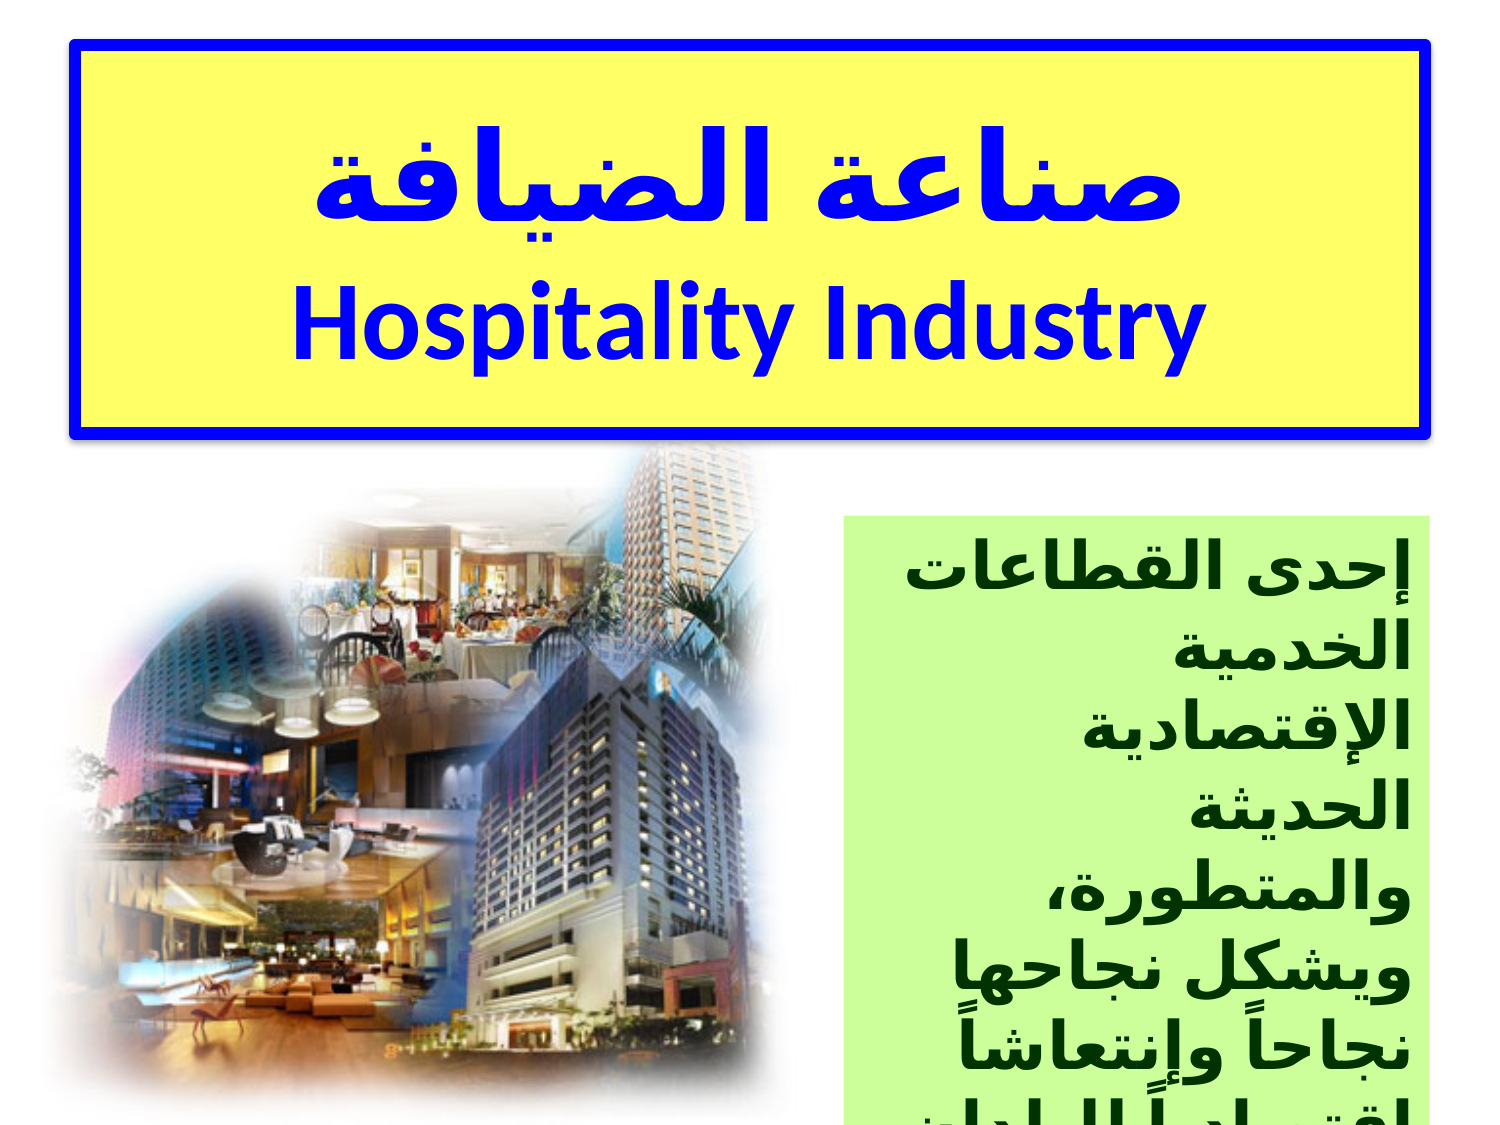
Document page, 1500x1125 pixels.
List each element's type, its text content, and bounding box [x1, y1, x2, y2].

picture [34, 402, 798, 1125]
text_box إحدى القطاعات الخدمية الإقتصادية الحديثة والمتطورة، ويشكل نجاحها نجاحاً وإنتعاشاً إقتصادياً للبلدان التي تعتمد على هذه الصناعة [843, 515, 1430, 1125]
title صناعة الضيافة Hospitality Industry [75, 45, 1425, 434]
